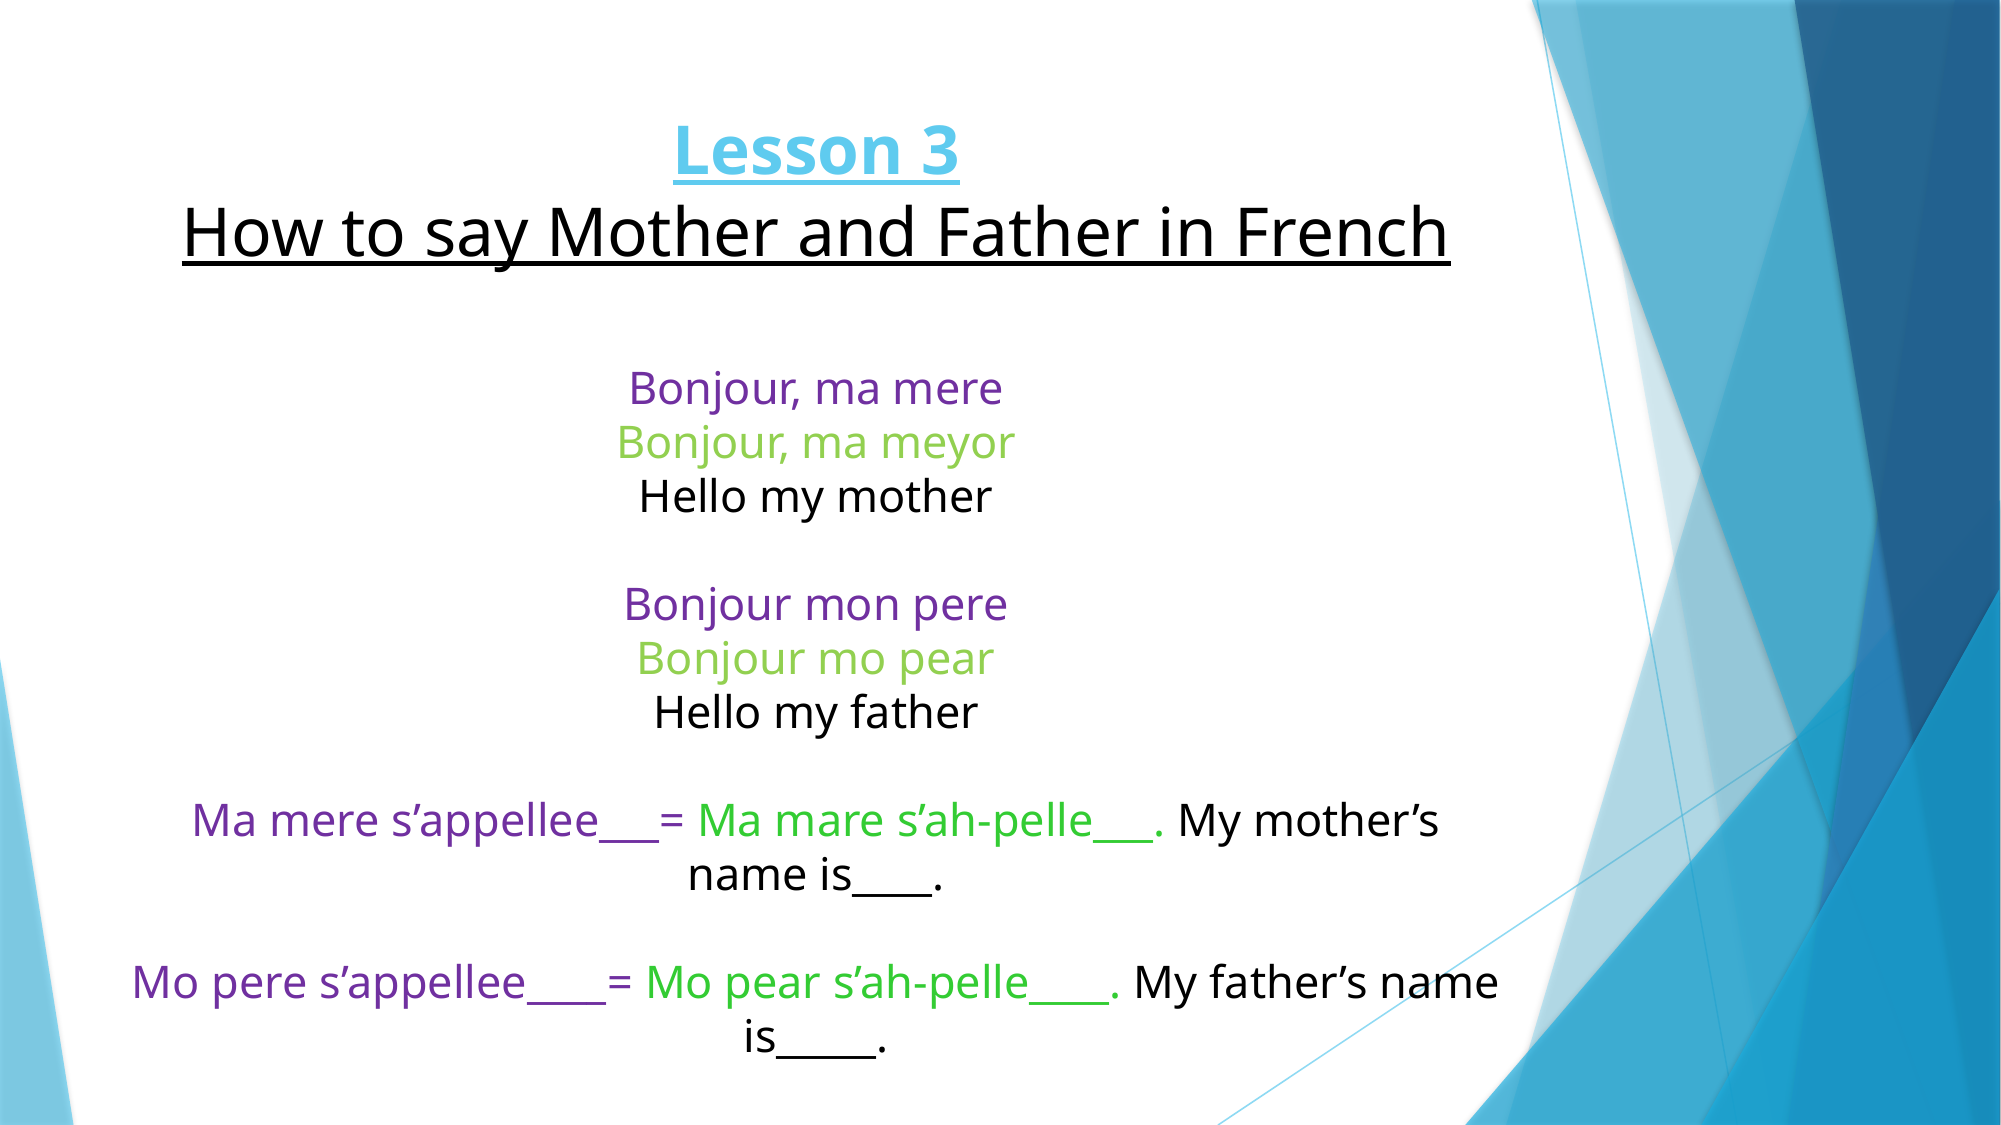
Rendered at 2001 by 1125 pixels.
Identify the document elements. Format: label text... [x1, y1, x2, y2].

title Lesson 3 How to say Mother and Father in French Bonjour, ma mere Bonjour, ma meyor Hello my mother Bonjour mon pere Bonjour mo pear Hello my father Ma mere s’appellee___= Ma mare s’ah-pelle___. My mother’s name is____. Mo pere s’appellee____= Mo pear s’ah-pelle____. My father’s name is_____. [111, 99, 1522, 1074]
